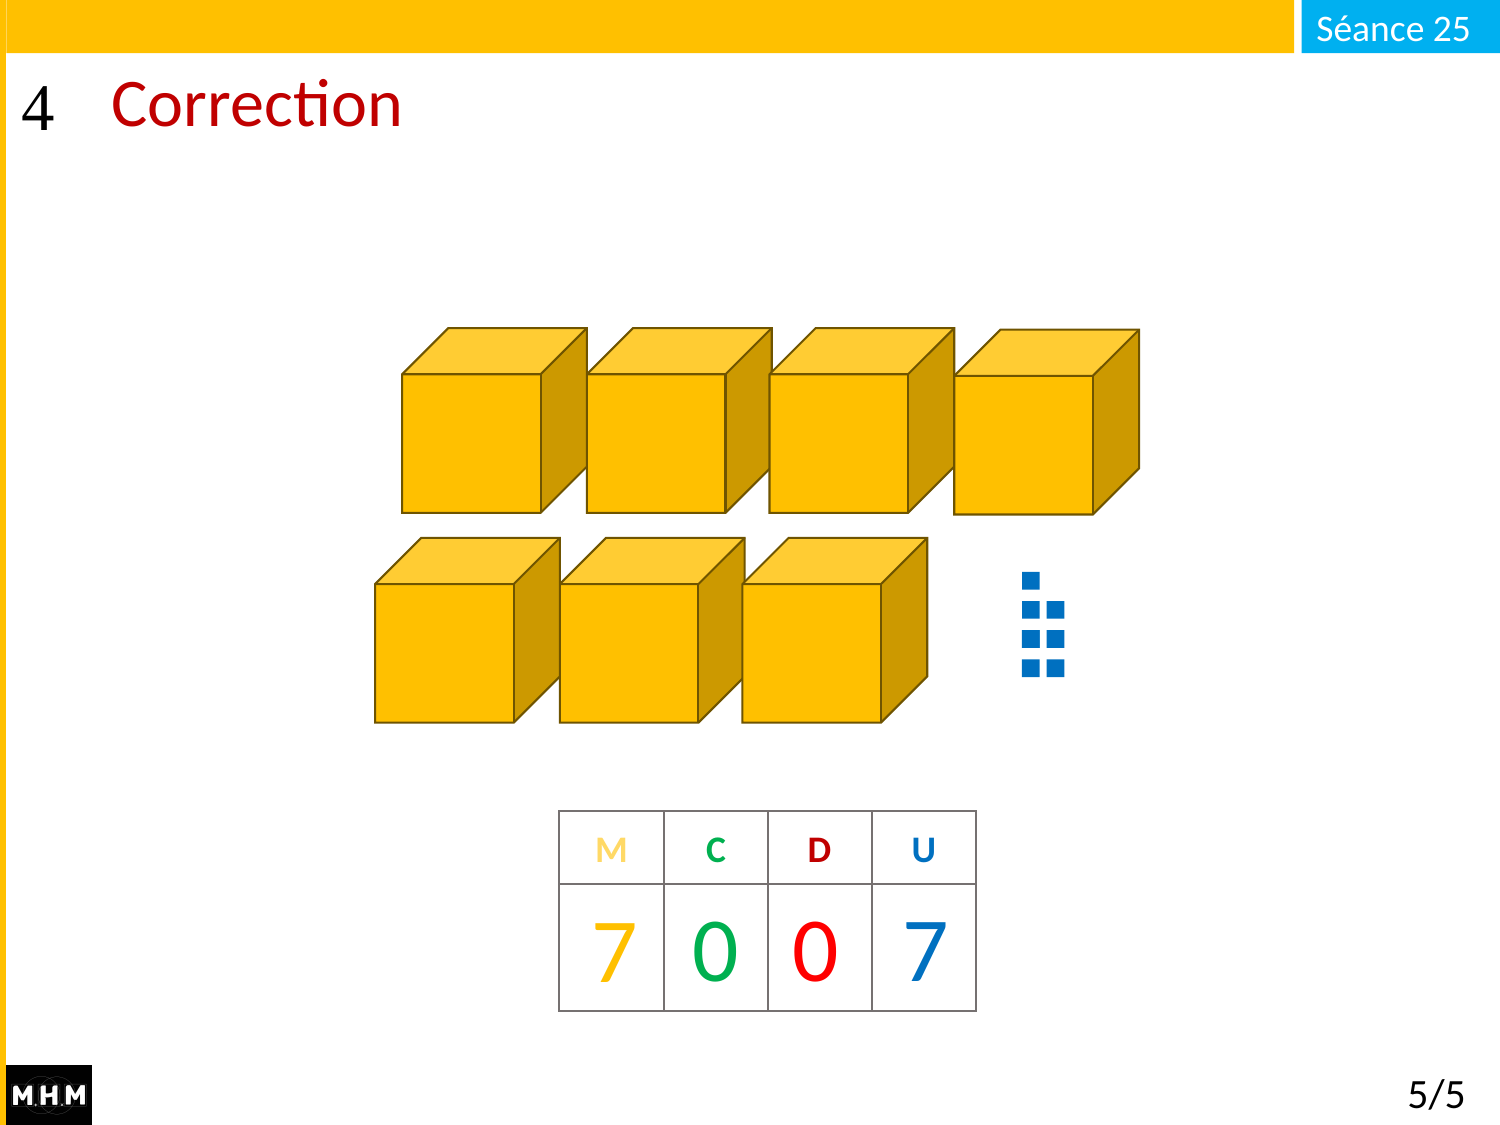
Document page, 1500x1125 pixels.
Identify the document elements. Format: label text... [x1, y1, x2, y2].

text_box [374, 536, 561, 724]
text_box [559, 810, 977, 1011]
text_box [1021, 571, 1041, 591]
picture [6, 1065, 92, 1125]
text_box [558, 536, 746, 724]
text_box [1021, 629, 1041, 649]
text_box [1046, 658, 1065, 678]
text_box [741, 536, 929, 724]
text_box [1046, 629, 1065, 649]
text_box [953, 328, 1141, 516]
text_box [1021, 600, 1041, 620]
list 5/5 [1373, 1064, 1500, 1125]
text_box [1021, 658, 1041, 678]
text_box [401, 327, 588, 514]
title Correction [96, 60, 1391, 150]
text_box [768, 327, 956, 514]
text_box [585, 327, 773, 514]
text_box [1046, 600, 1065, 620]
